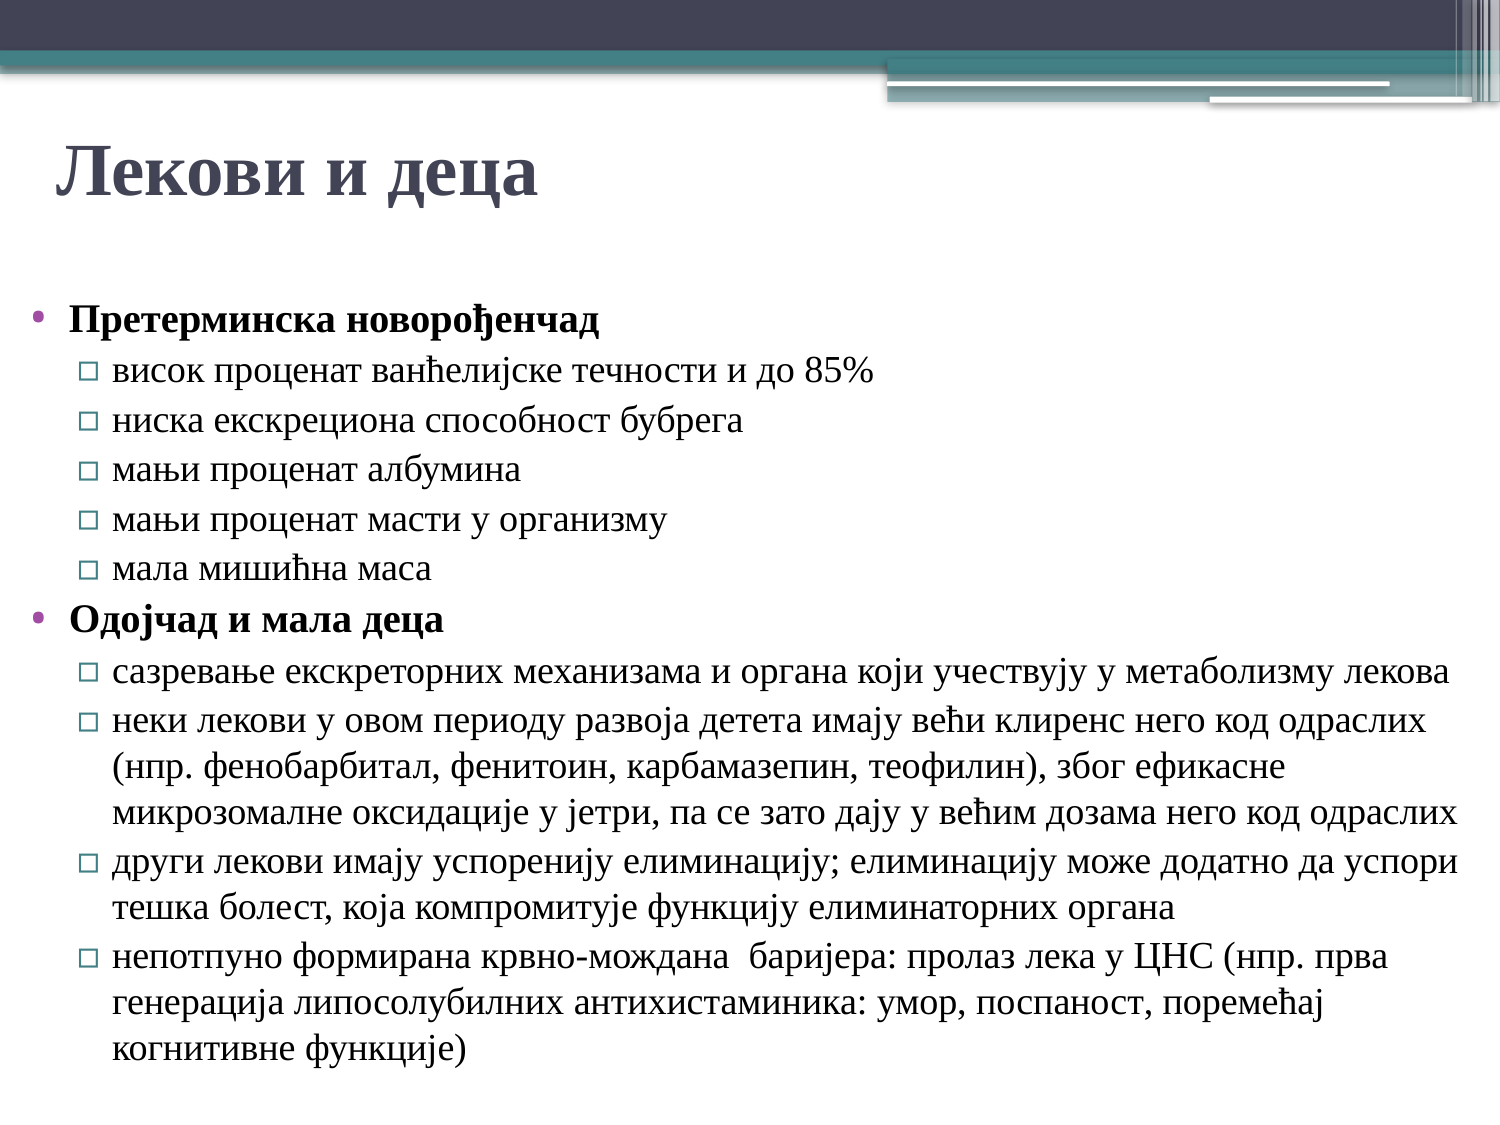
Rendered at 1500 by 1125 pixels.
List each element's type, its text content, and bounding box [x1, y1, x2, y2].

list Претерминска новорођенчад висок проценат ванћелијске течности и до 85% ниска екскрециона способност бубрега мањи проценат албумина мањи проценат масти у организму мала мишићна маса Одојчад и мала деца сазревање екскреторних механизама и органа који учествују у метаболизму лекова неки лекови у овом периоду развоја детета имају већи клиренс него код одраслих (нпр. фенобарбитал, фенитоин, карбамазепин, теофилин), због ефикасне микрозомалне оксидације у јетри, па се зато дају у већим дозама него код одраслих други лекови имају успоренију елиминацију; елиминацију може додатно да успори тешка болест, која компромитује функцију елиминаторних органа непотпуно формирана крвно-мождана баријера: пролаз лека у ЦНС (нпр. прва генерација липосолубилних антихистаминика: умор, поспаност, поремећај когнитивне функције) [0, 231, 1500, 1125]
title Лекови и деца [40, 77, 1392, 231]
